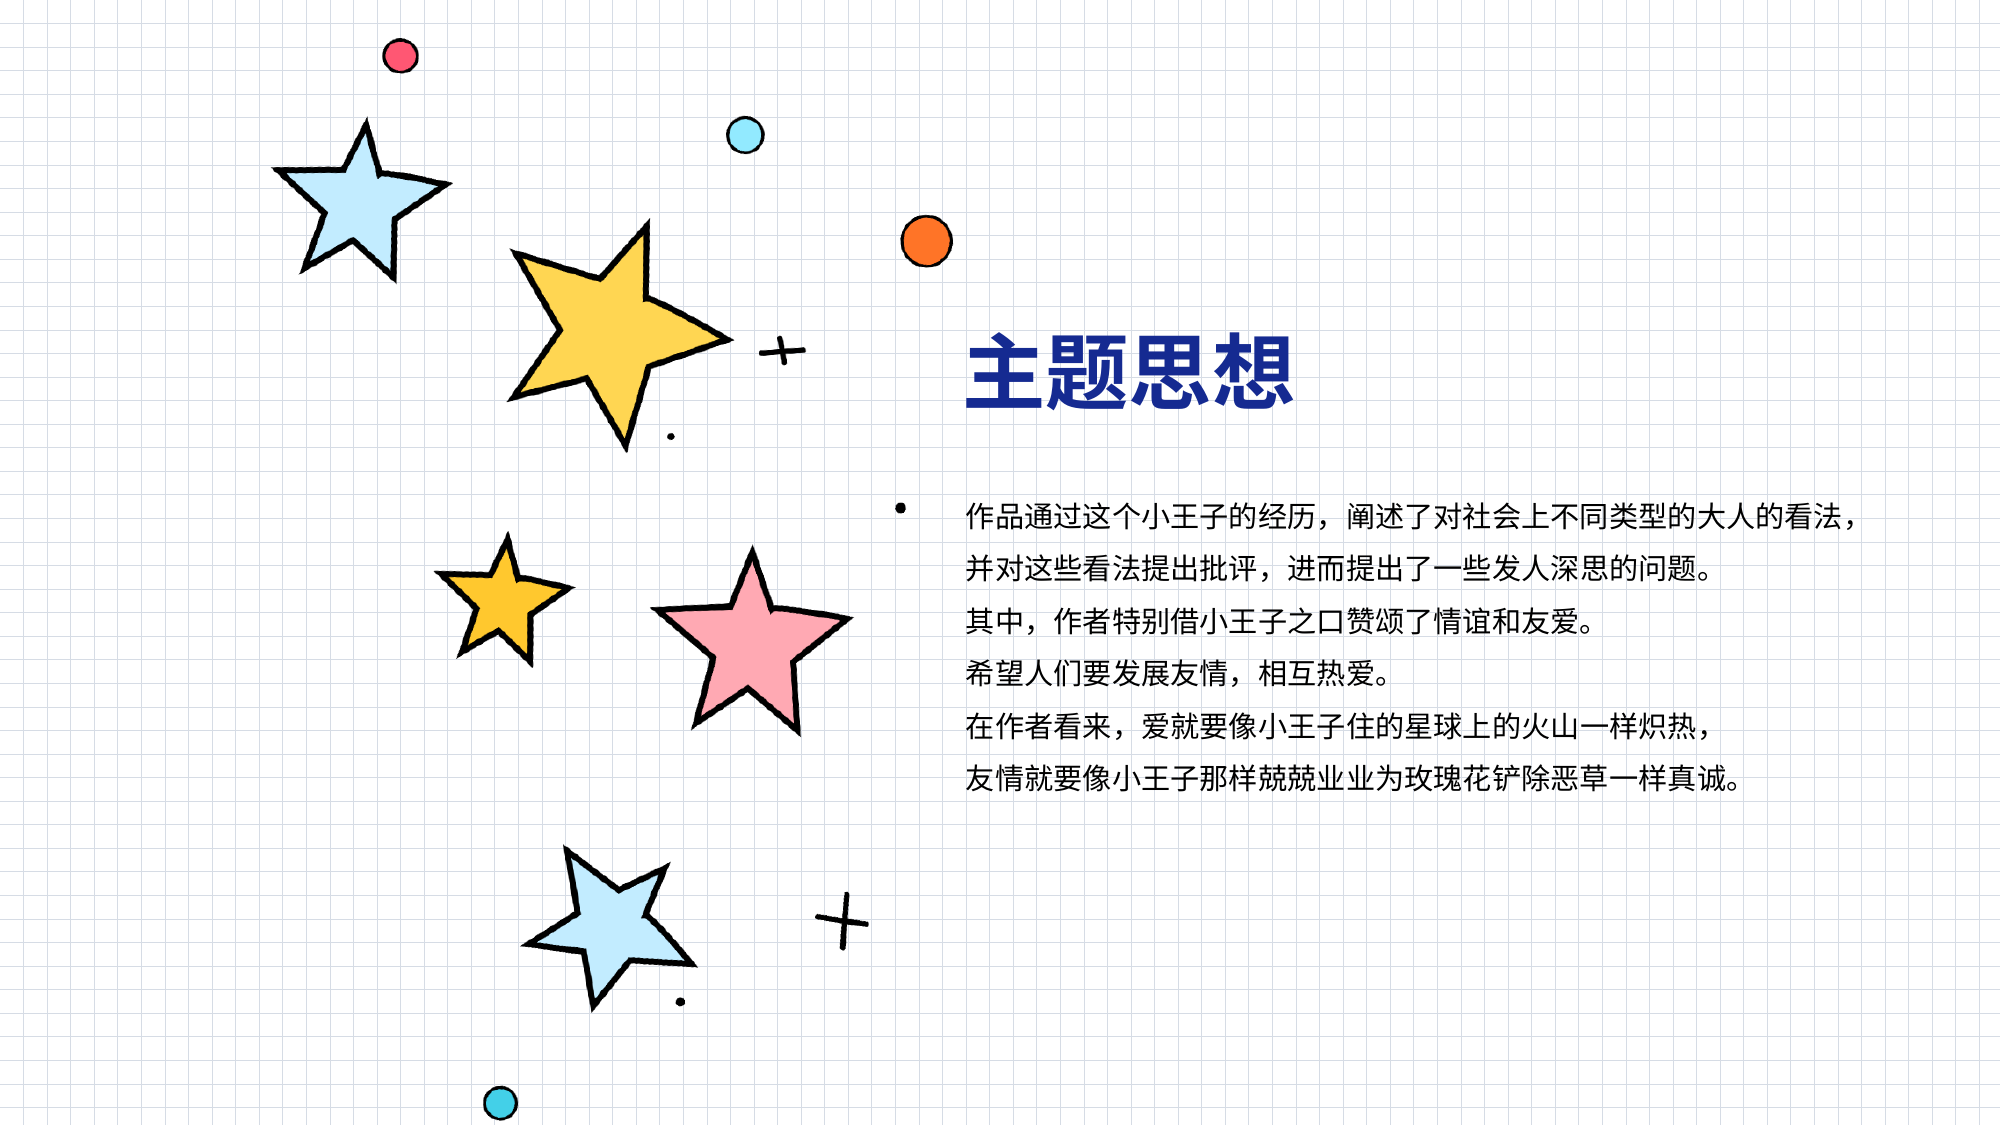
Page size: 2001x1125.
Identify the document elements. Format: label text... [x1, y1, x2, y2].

text_box 主题思想 [1182, 312, 1349, 428]
text_box 作品通过这个小王子的经历，阐述了对社会上不同类型的大人的看法， 并对这些看法提出批评，进而提出了一些发人深思的问题。 其中，作者特别借小王子之口赞颂了情谊和友爱。 希望人们要发展友情，相互热爱。 在作者看来，爱就要像小王子住的星球上的火山一样炽热， 友情就要像小王子那样兢兢业业为玫瑰花铲除恶草一样真诚。 [1182, 473, 1907, 803]
picture [54, 0, 1182, 1125]
